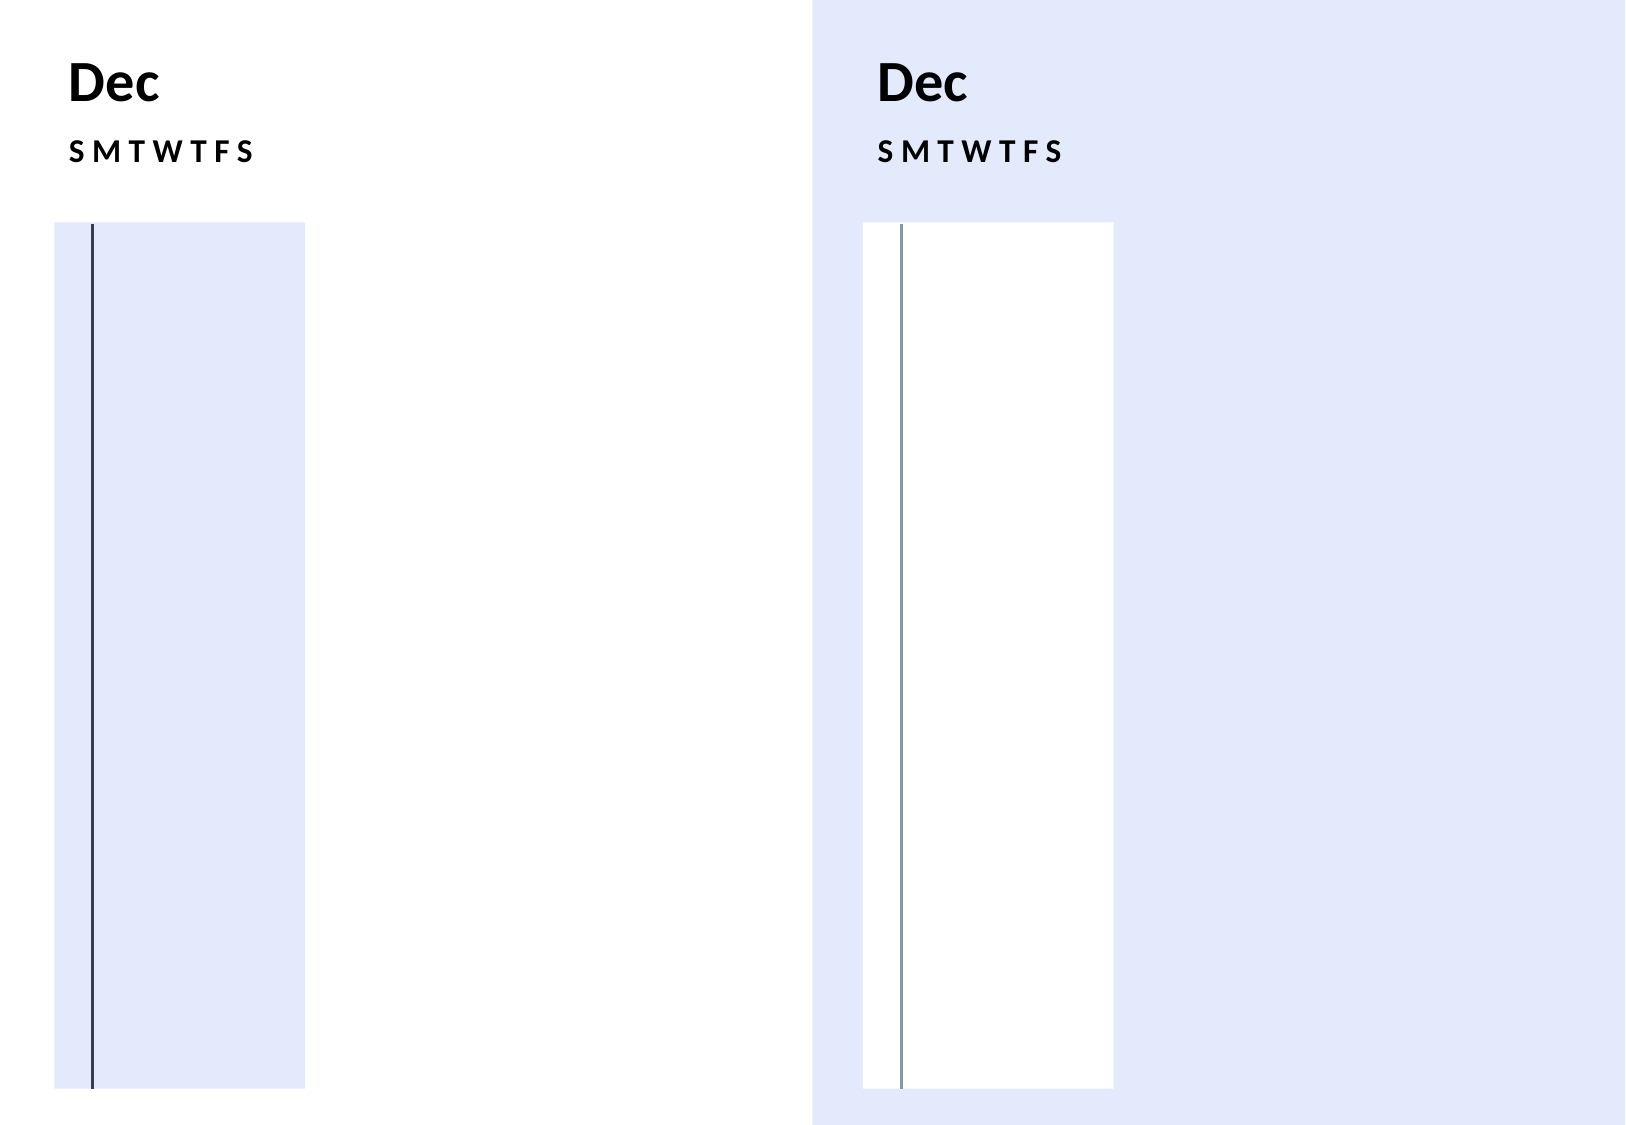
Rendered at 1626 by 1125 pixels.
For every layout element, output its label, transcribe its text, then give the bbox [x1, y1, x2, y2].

text_box S M T W T F S [54, 121, 306, 177]
text_box [53, 221, 306, 1090]
text_box [862, 221, 1115, 1090]
text_box S M T W T F S [862, 121, 1114, 177]
text_box [811, 0, 1625, 1125]
text_box Dec [54, 36, 306, 121]
text_box Dec [862, 36, 1114, 121]
